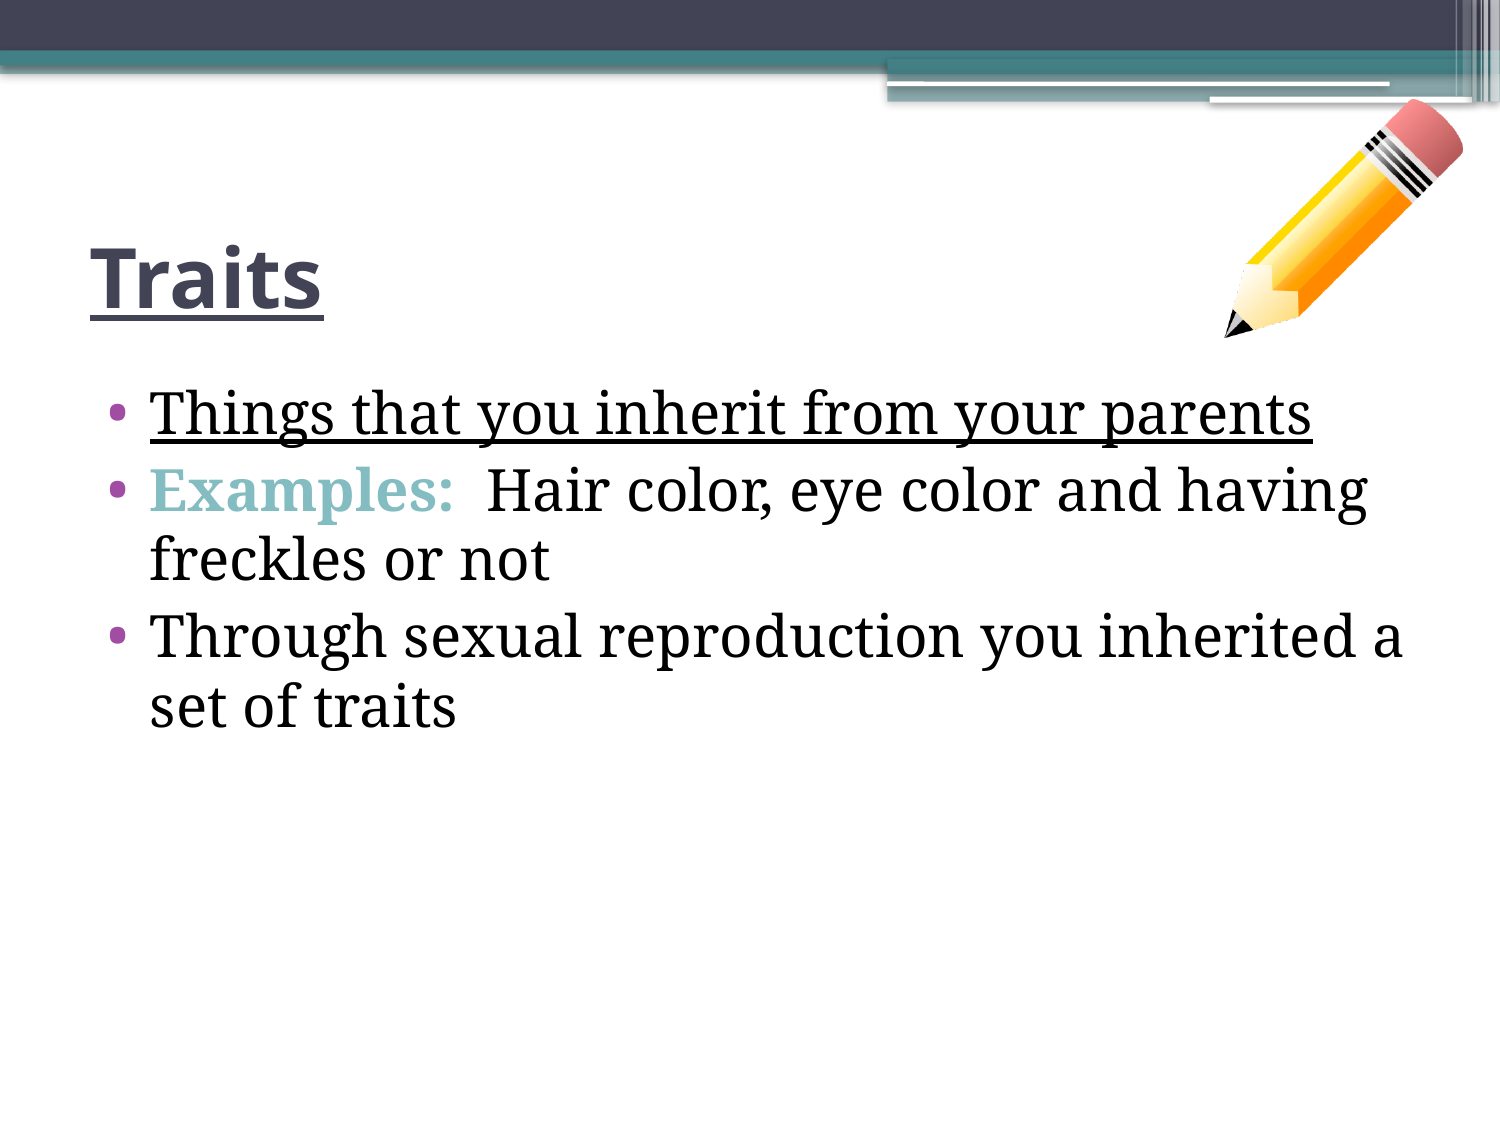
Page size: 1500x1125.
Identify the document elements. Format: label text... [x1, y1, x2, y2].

title Traits [75, 187, 1425, 363]
list Things that you inherit from your parents Examples: Hair color, eye color and having freckles or not Through sexual reproduction you inherited a set of traits [75, 368, 1425, 1079]
picture [1224, 99, 1463, 338]
